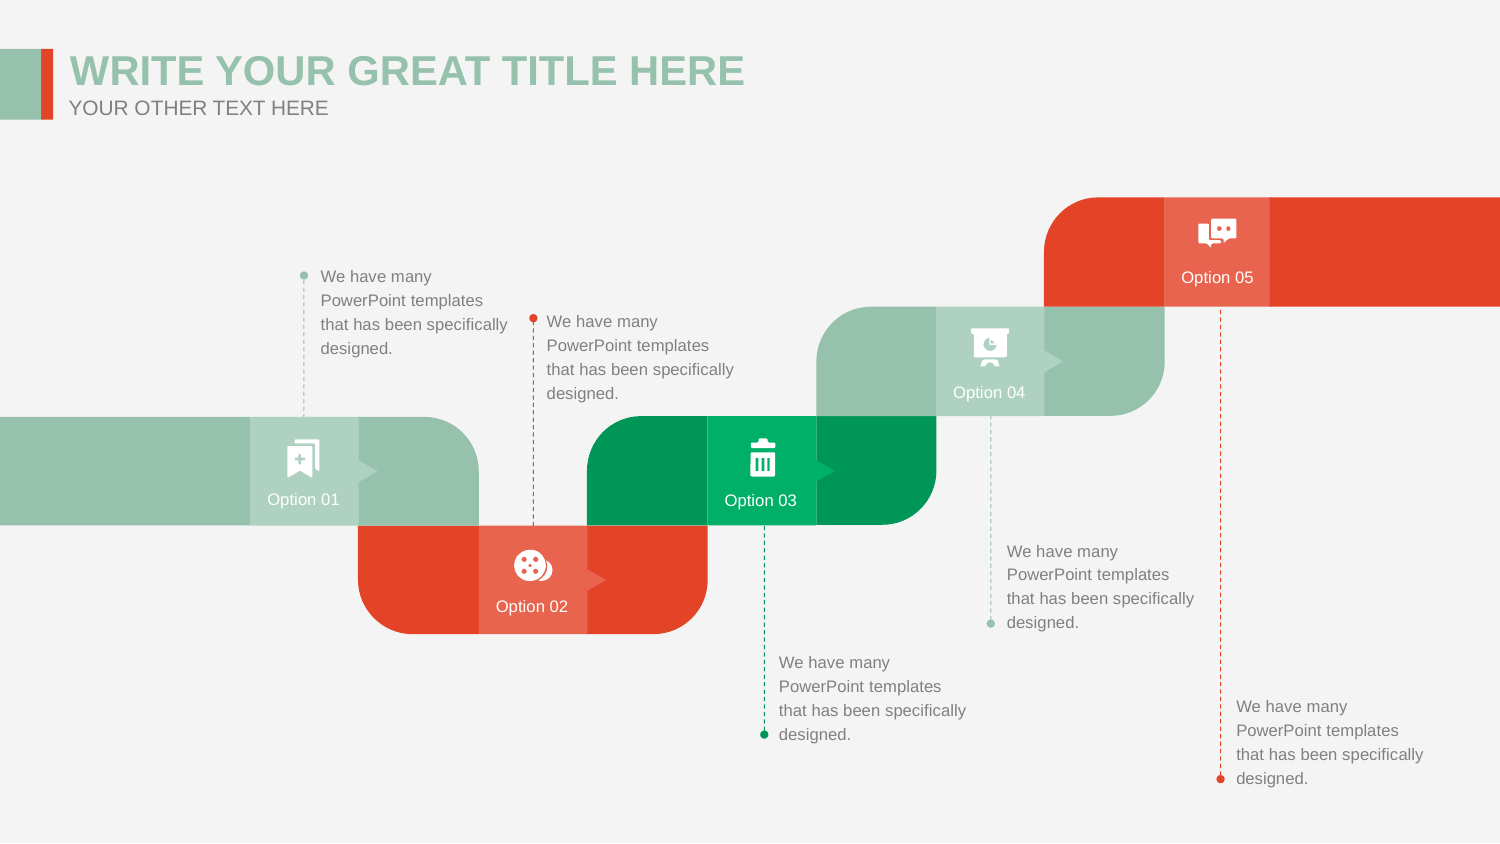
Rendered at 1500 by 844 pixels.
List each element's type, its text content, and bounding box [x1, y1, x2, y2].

text_box We have many PowerPoint templates that has been specifically designed. [546, 306, 736, 403]
text_box [935, 306, 1063, 417]
text_box [586, 416, 707, 526]
text_box [986, 614, 995, 628]
text_box [760, 725, 769, 739]
text_box [1164, 197, 1269, 307]
text_box Option 04 [938, 374, 1041, 409]
text_box We have many PowerPoint templates that has been specifically designed. [1236, 691, 1425, 788]
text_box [0, 48, 54, 120]
text_box [250, 416, 378, 526]
text_box [817, 417, 937, 525]
text_box Option 02 [481, 588, 584, 624]
text_box We have many PowerPoint templates that has been specifically designed. [320, 261, 510, 358]
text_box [1198, 218, 1237, 248]
text_box [1043, 197, 1164, 307]
text_box We have many PowerPoint templates that has been specifically designed. [1006, 536, 1196, 633]
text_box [750, 438, 776, 477]
text_box [359, 416, 479, 526]
text_box We have many PowerPoint templates that has been specifically designed. [778, 648, 968, 744]
text_box WRITE YOUR GREAT TITLE HERE [55, 36, 761, 102]
text_box [478, 525, 606, 635]
text_box [816, 306, 935, 417]
text_box Option 03 [709, 482, 812, 518]
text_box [514, 549, 553, 581]
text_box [971, 328, 1010, 367]
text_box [287, 439, 320, 478]
text_box [707, 416, 835, 526]
text_box YOUR OTHER TEXT HERE [54, 86, 344, 127]
text_box [0, 416, 250, 526]
text_box [529, 314, 538, 326]
text_box Option 05 [1166, 259, 1269, 295]
text_box Option 01 [252, 481, 355, 517]
text_box [588, 526, 708, 635]
text_box [1269, 197, 1500, 307]
text_box [1216, 769, 1225, 784]
text_box [299, 271, 309, 285]
text_box [357, 526, 478, 635]
text_box [1045, 307, 1165, 416]
